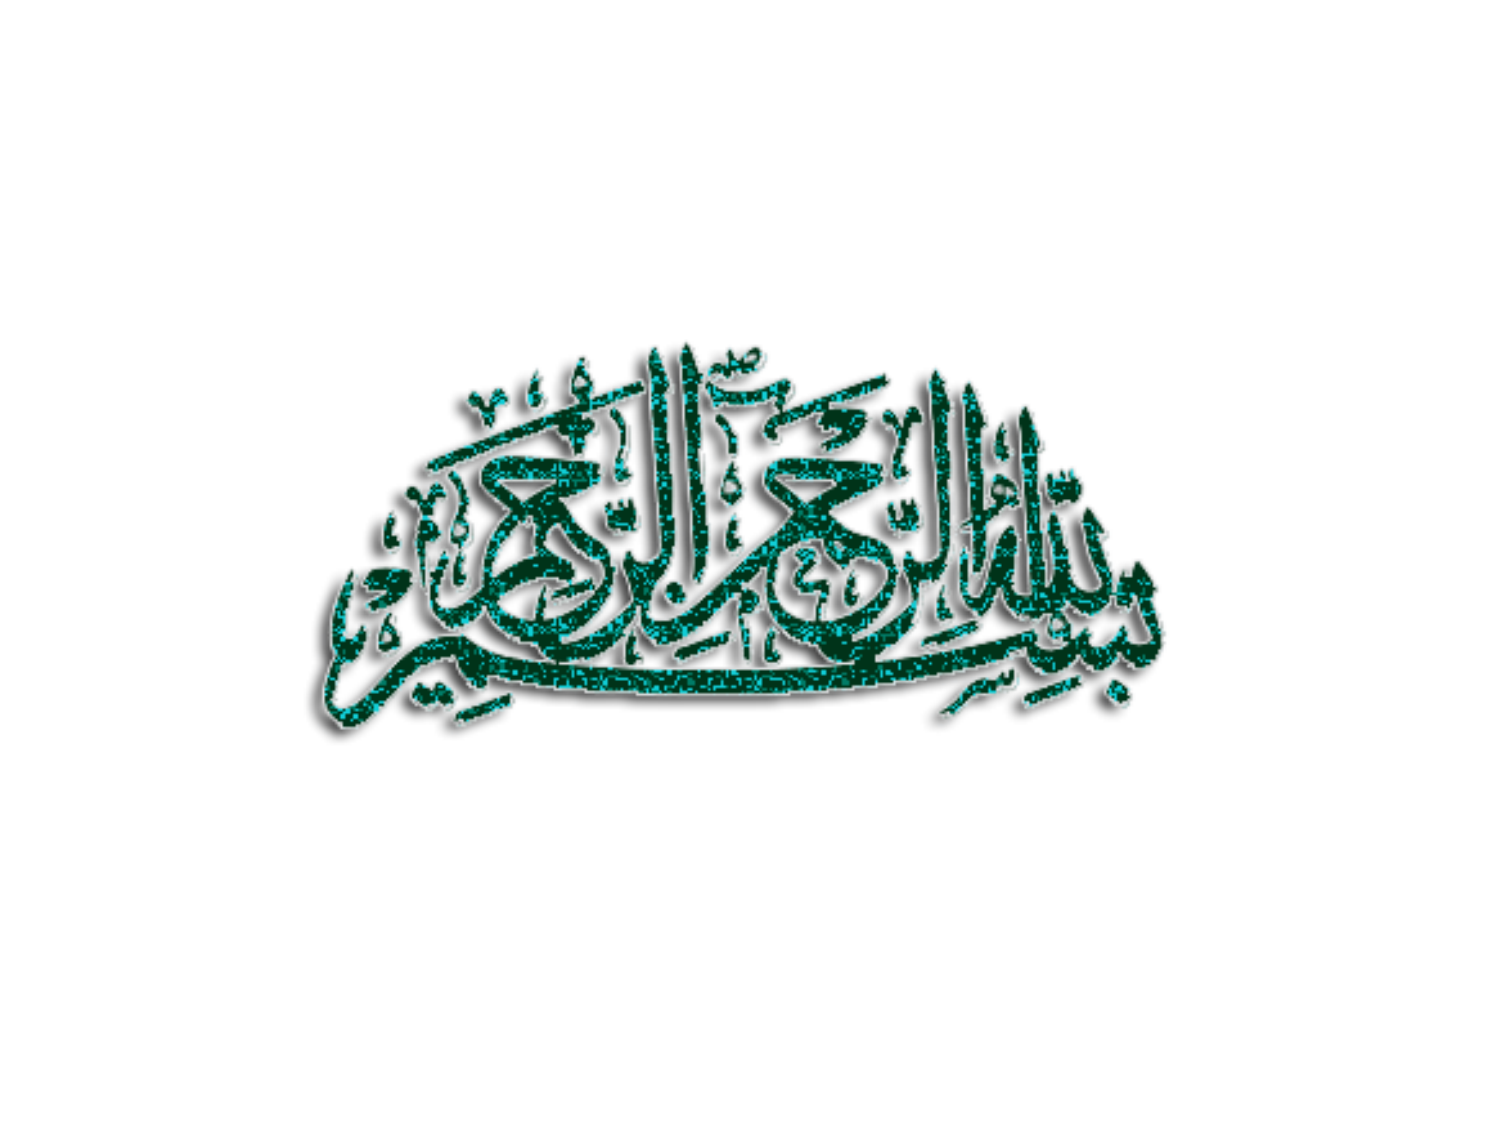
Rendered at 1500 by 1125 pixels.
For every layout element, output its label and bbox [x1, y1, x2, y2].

list [287, 302, 1201, 761]
